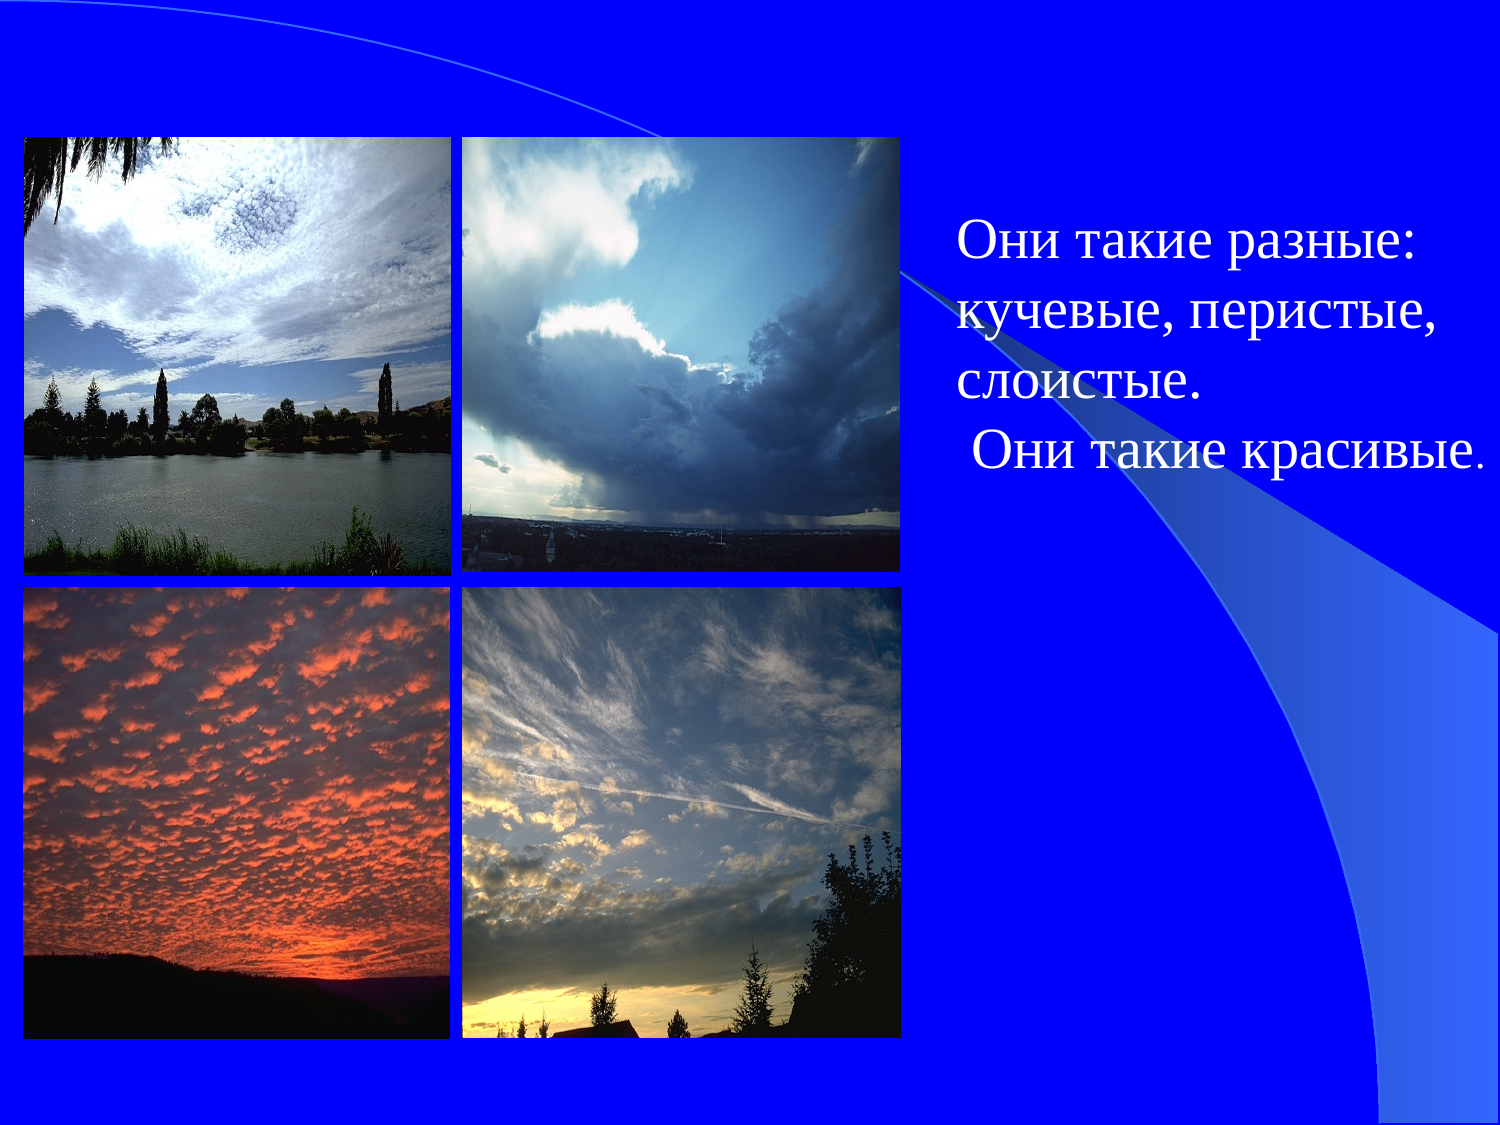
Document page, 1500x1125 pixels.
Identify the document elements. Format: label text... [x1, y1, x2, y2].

picture [24, 137, 451, 576]
text_box Они такие разные: кучевые, перистые, слоистые. Они такие красивые. [942, 192, 1500, 488]
picture [23, 587, 451, 1039]
picture [462, 137, 901, 572]
picture [462, 587, 901, 1038]
